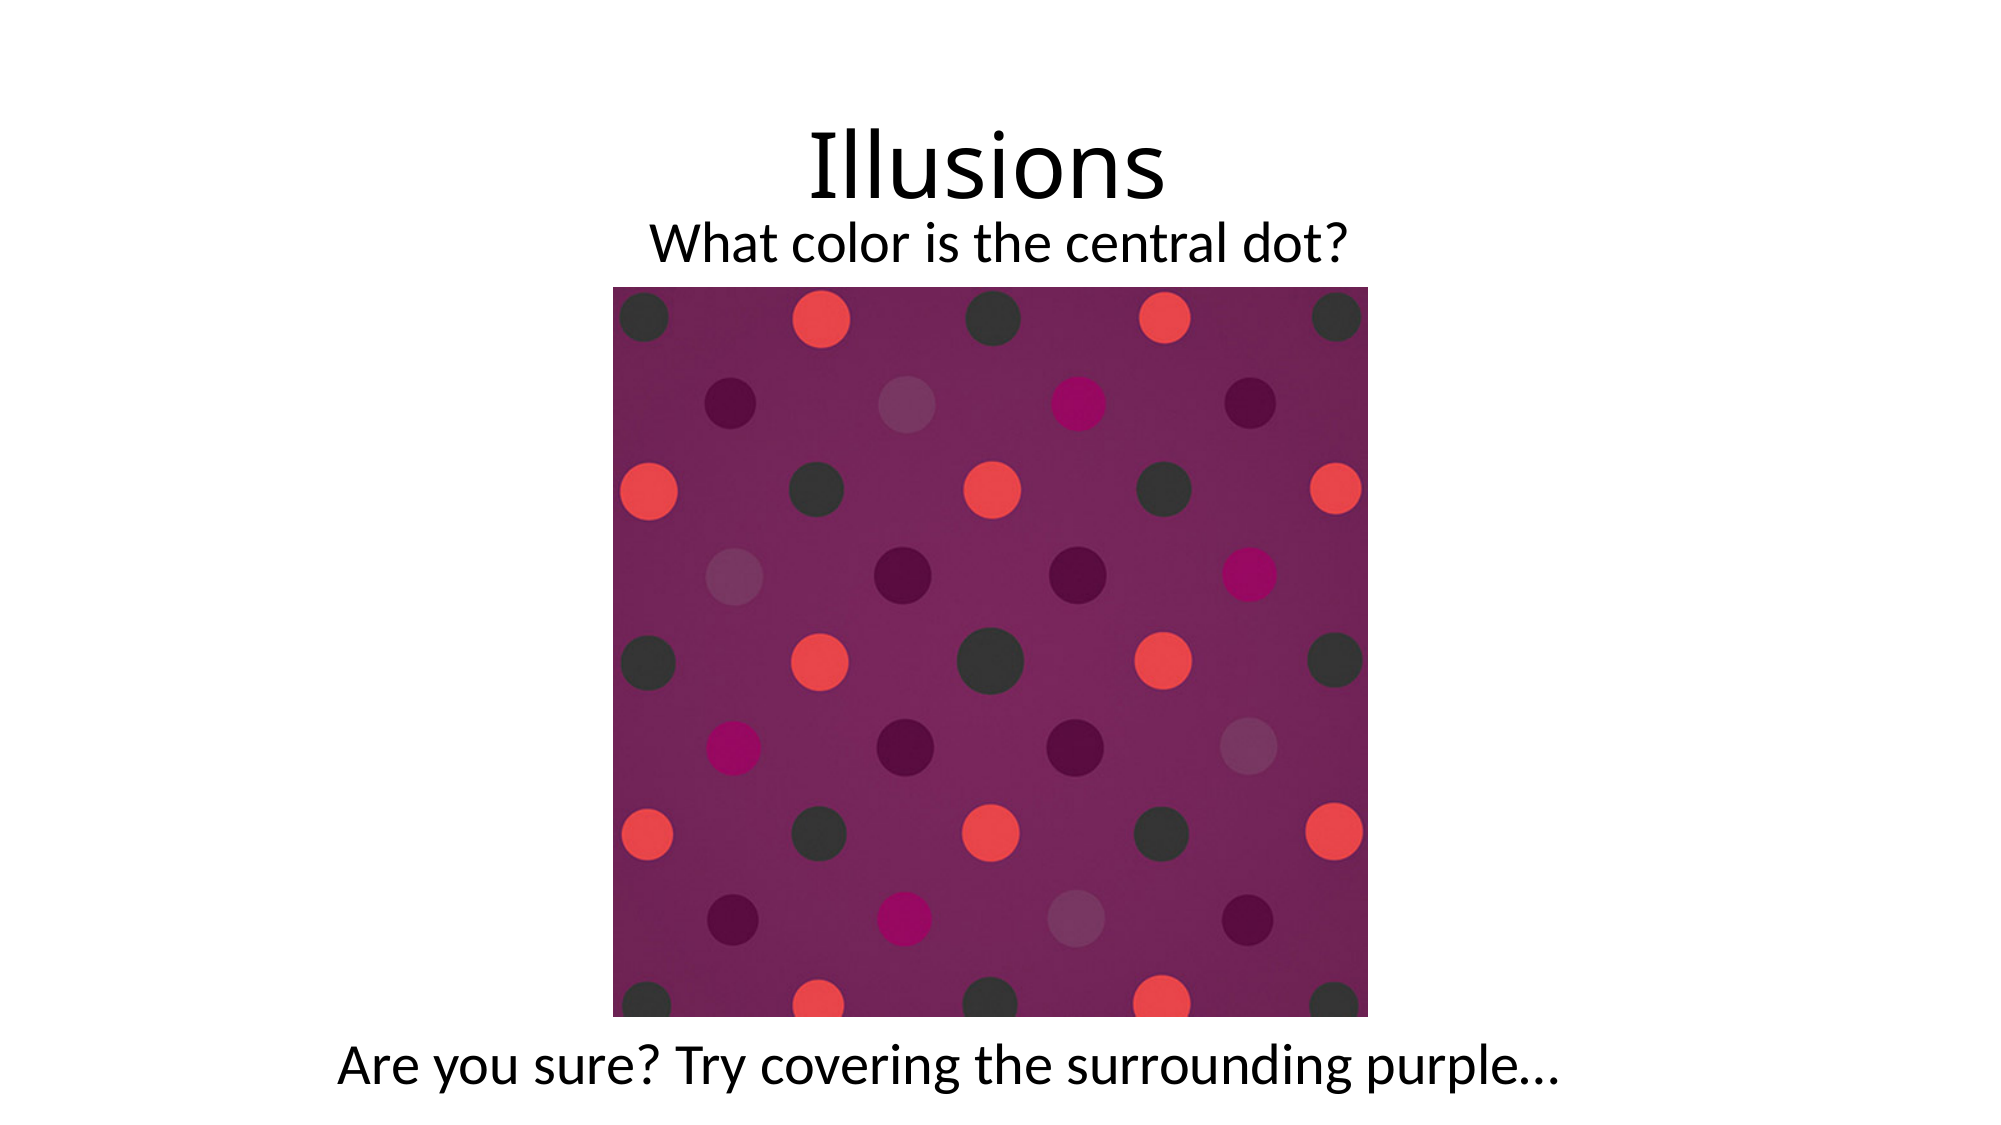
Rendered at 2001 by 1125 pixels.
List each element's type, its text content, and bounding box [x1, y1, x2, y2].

list What color is the central dot? [137, 204, 1863, 288]
list Are you sure? Try covering the surrounding purple… [86, 1026, 1812, 1109]
picture [613, 286, 1368, 1017]
title Illusions [137, 59, 1863, 204]
